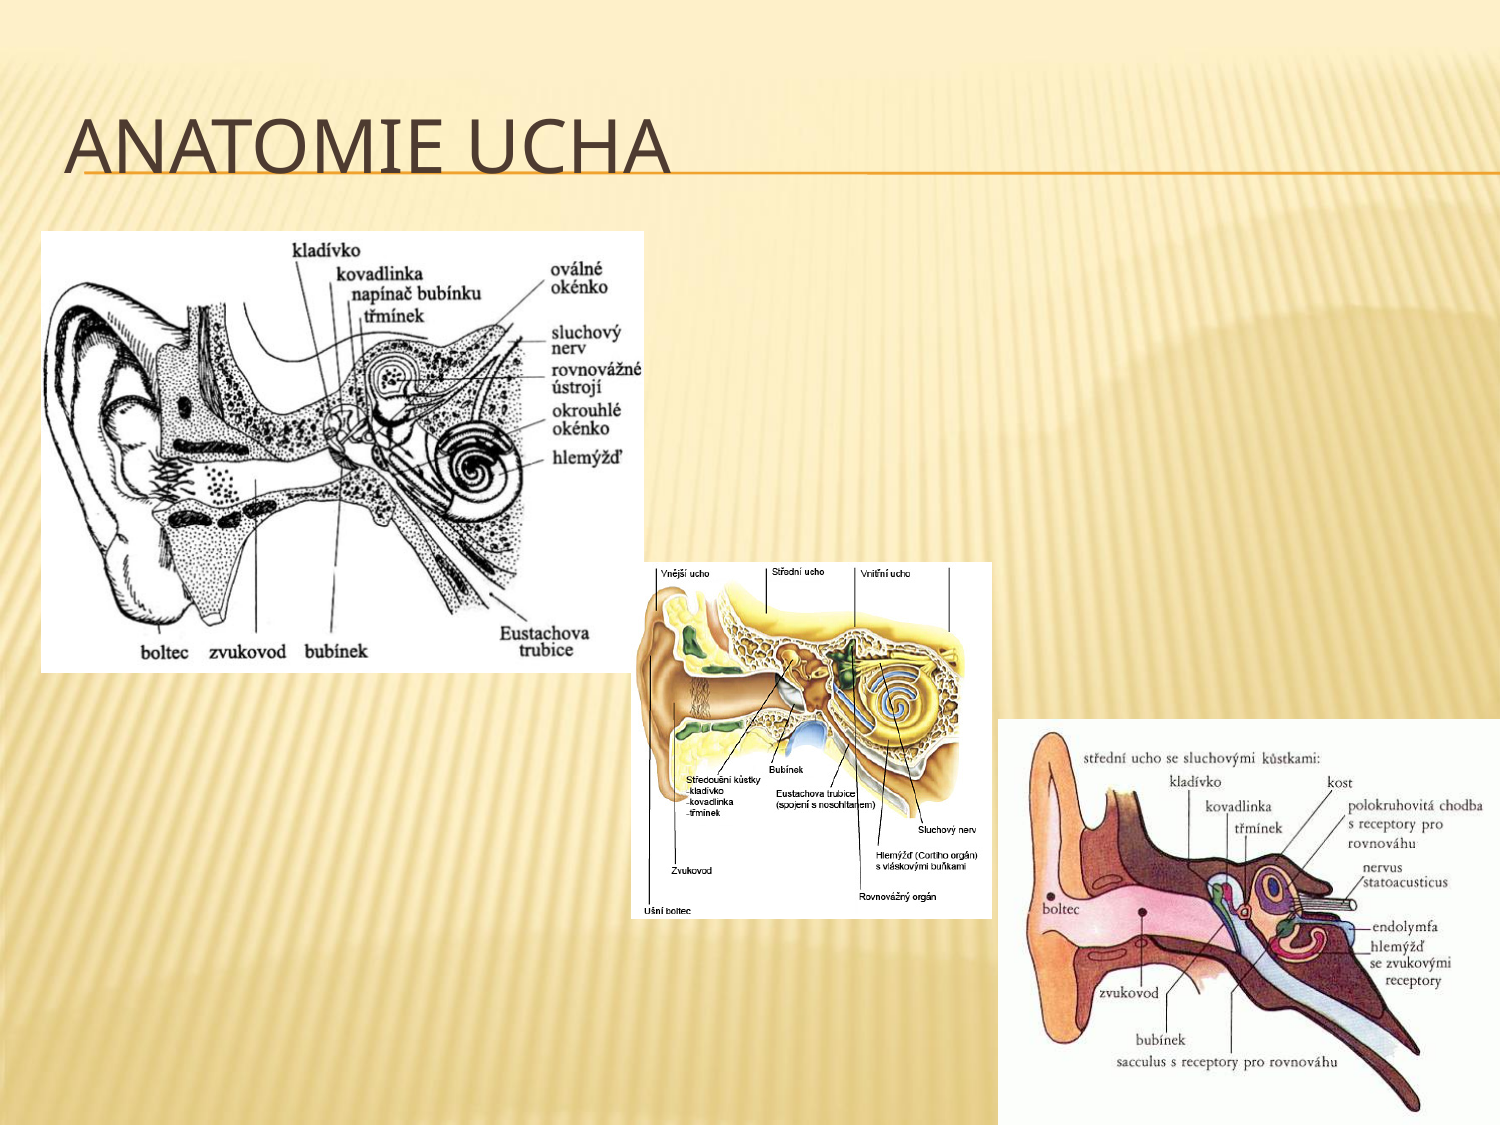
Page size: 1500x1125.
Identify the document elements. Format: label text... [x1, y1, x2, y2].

picture [0, 0, 1500, 1125]
title Anatomie ucha [49, 75, 1475, 213]
